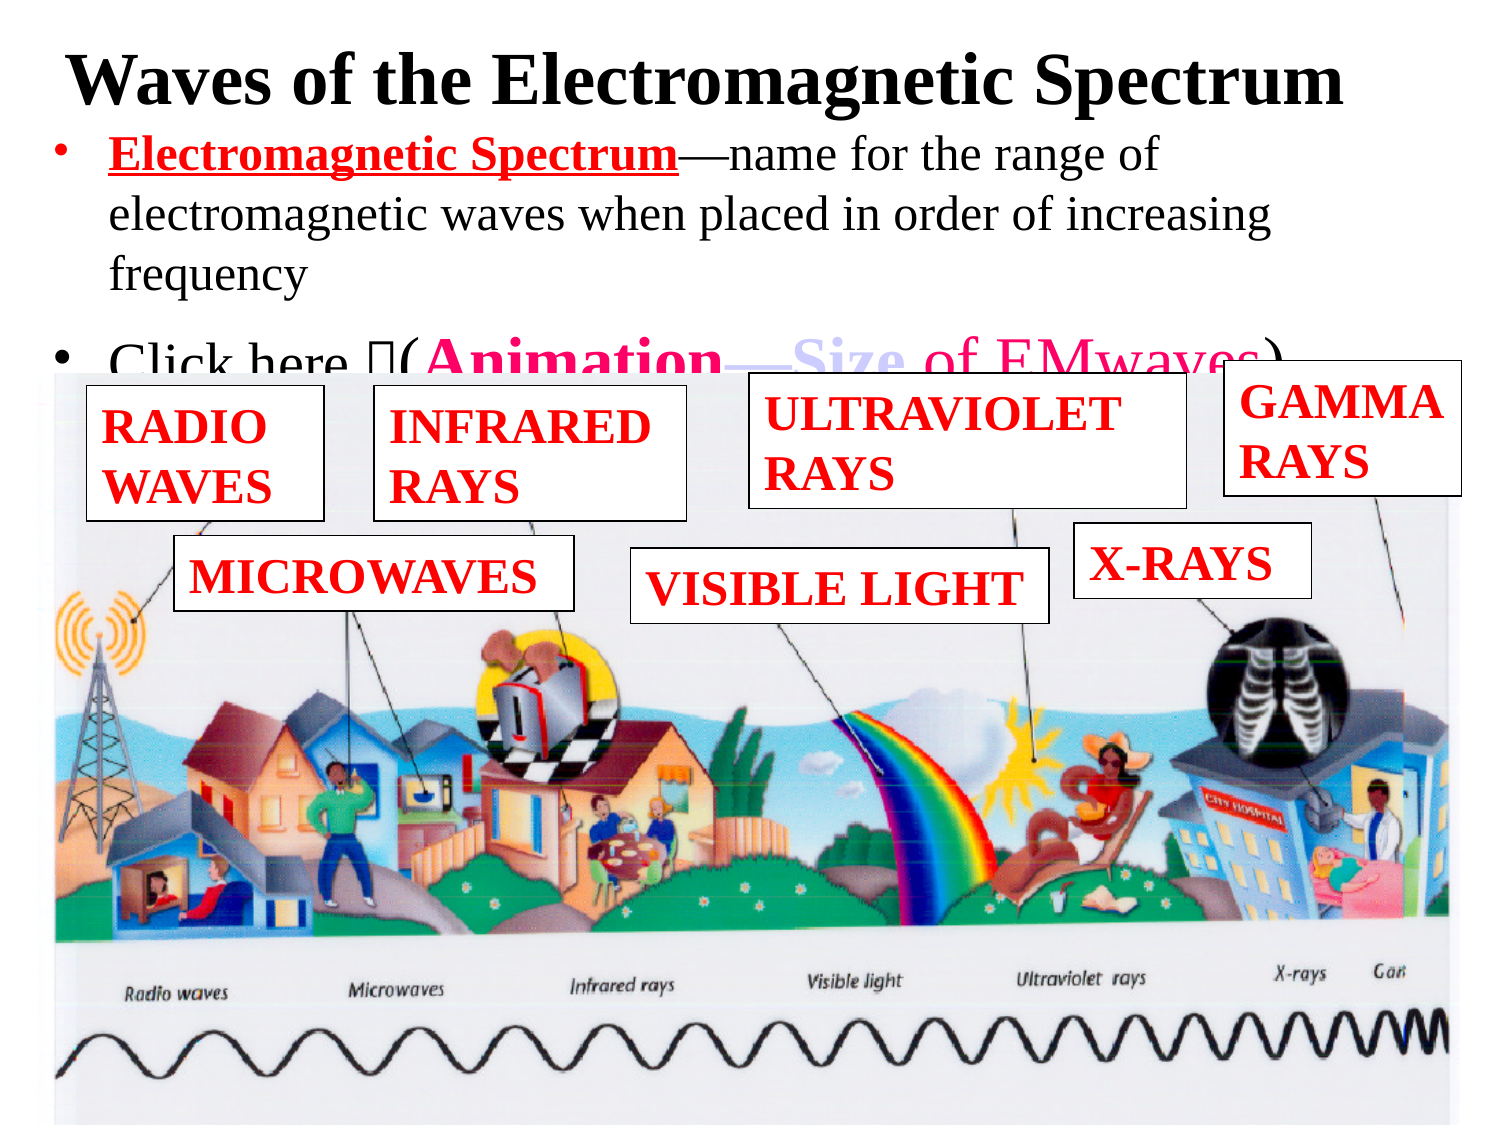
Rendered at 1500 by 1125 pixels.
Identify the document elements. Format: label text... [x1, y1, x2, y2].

picture [37, 372, 1462, 1125]
text_box GAMMA RAYS [1224, 360, 1462, 372]
list Electromagnetic Spectrum—name for the range of electromagnetic waves when placed in order of increasing frequency Click here (Animation—Size of EMwaves) [37, 112, 1500, 888]
title Waves of the Electromagnetic Spectrum [49, 0, 1500, 112]
